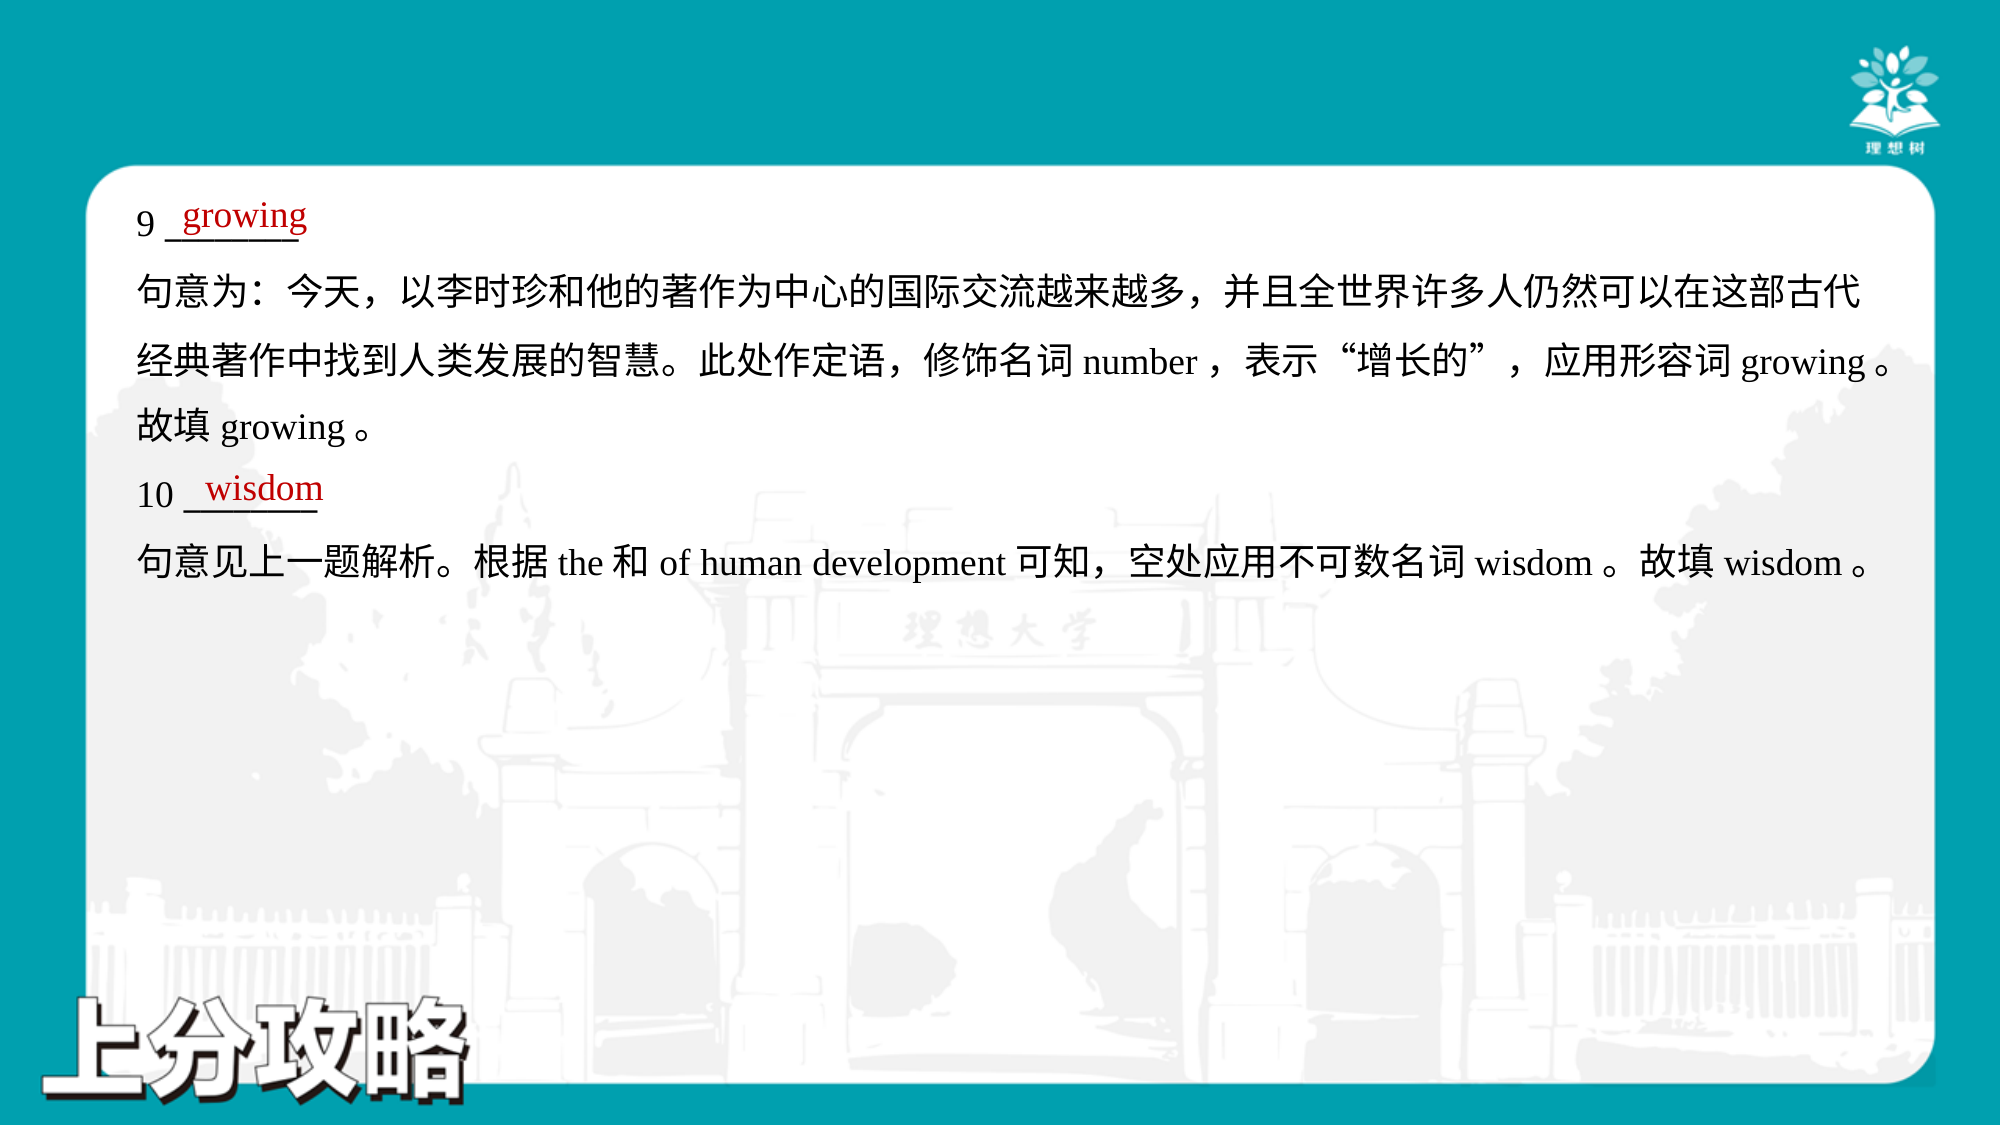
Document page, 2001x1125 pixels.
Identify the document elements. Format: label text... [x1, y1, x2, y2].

text_box 9 ________ [136, 176, 1865, 237]
text_box growing [168, 168, 321, 228]
text_box wisdom [191, 440, 338, 501]
text_box 句意见上一题解析。根据the和of human development可知，空处应用不可数名词wisdom。故填wisdom。 [136, 515, 1865, 576]
picture [0, 0, 2000, 1125]
text_box 10 ________ [136, 447, 1865, 507]
text_box 句意为：今天，以李时珍和他的著作为中心的国际交流越来越多，并且全世界许多人仍然可以在这部古代 经典著作中找到人类发展的智慧。此处作定语，修饰名词number，表示“增长的”，应用形容词growing。 故填growing。 [136, 244, 1865, 441]
